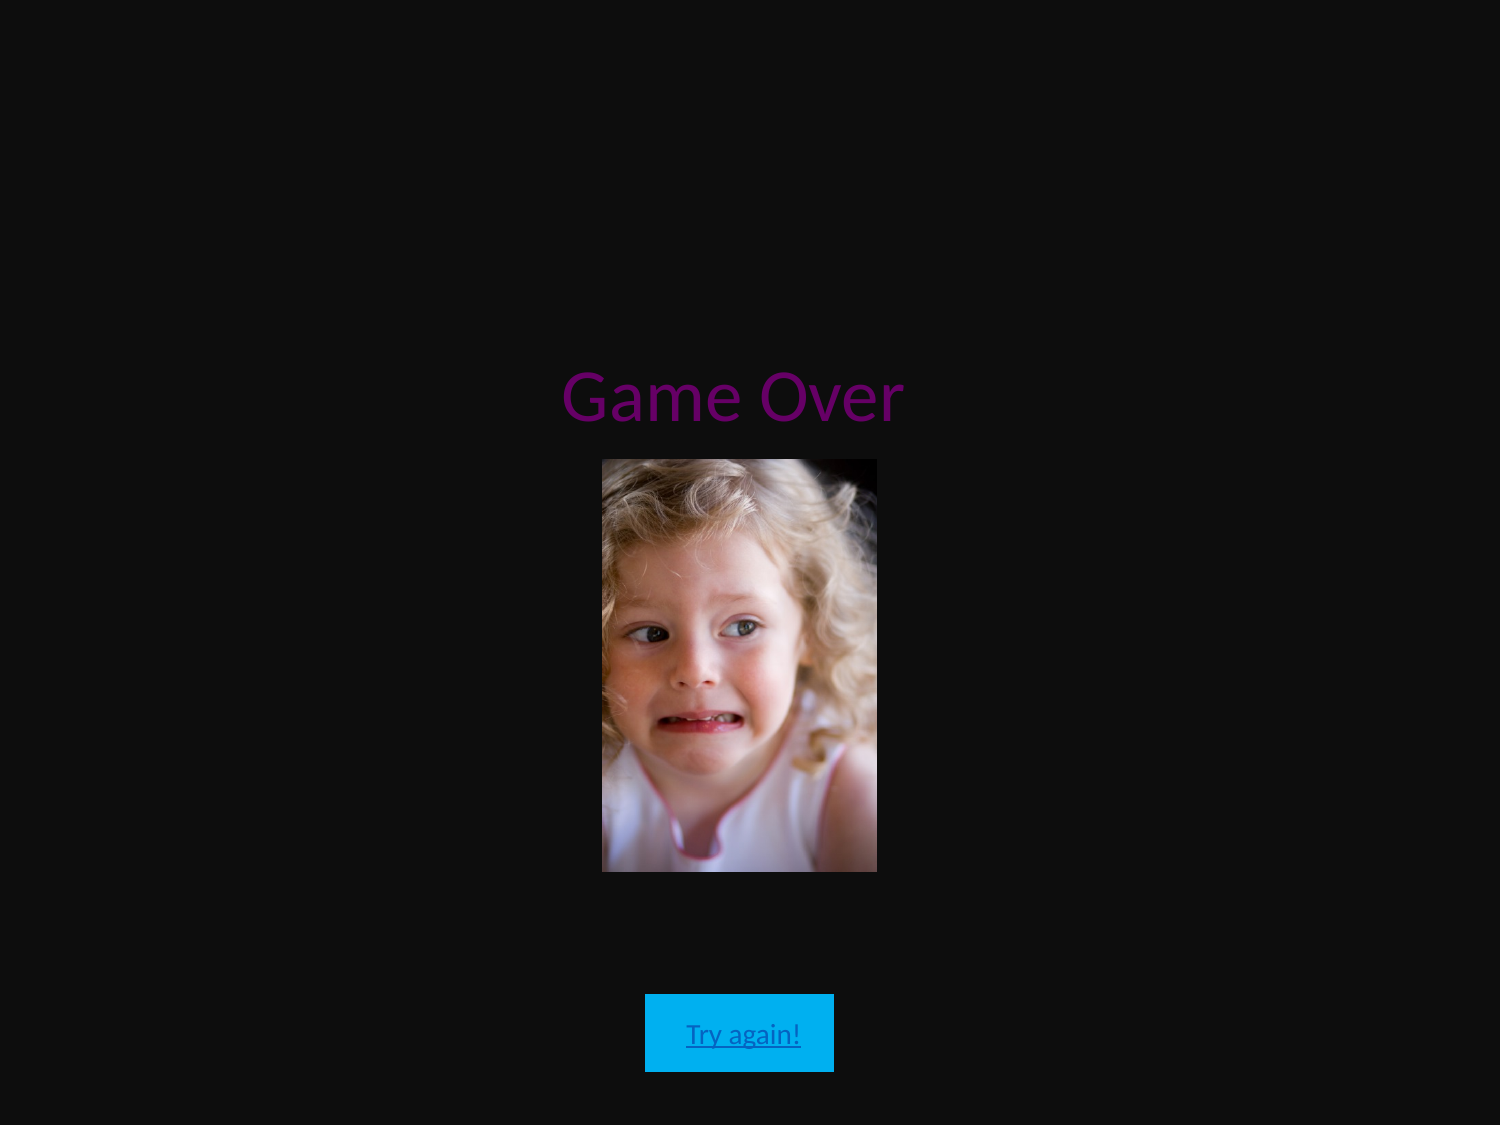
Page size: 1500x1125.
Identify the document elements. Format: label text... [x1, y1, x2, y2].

picture [602, 459, 877, 872]
text_box Game Over [339, 339, 1128, 444]
text_box [645, 994, 834, 1072]
text_box Try again! [671, 1007, 833, 1058]
